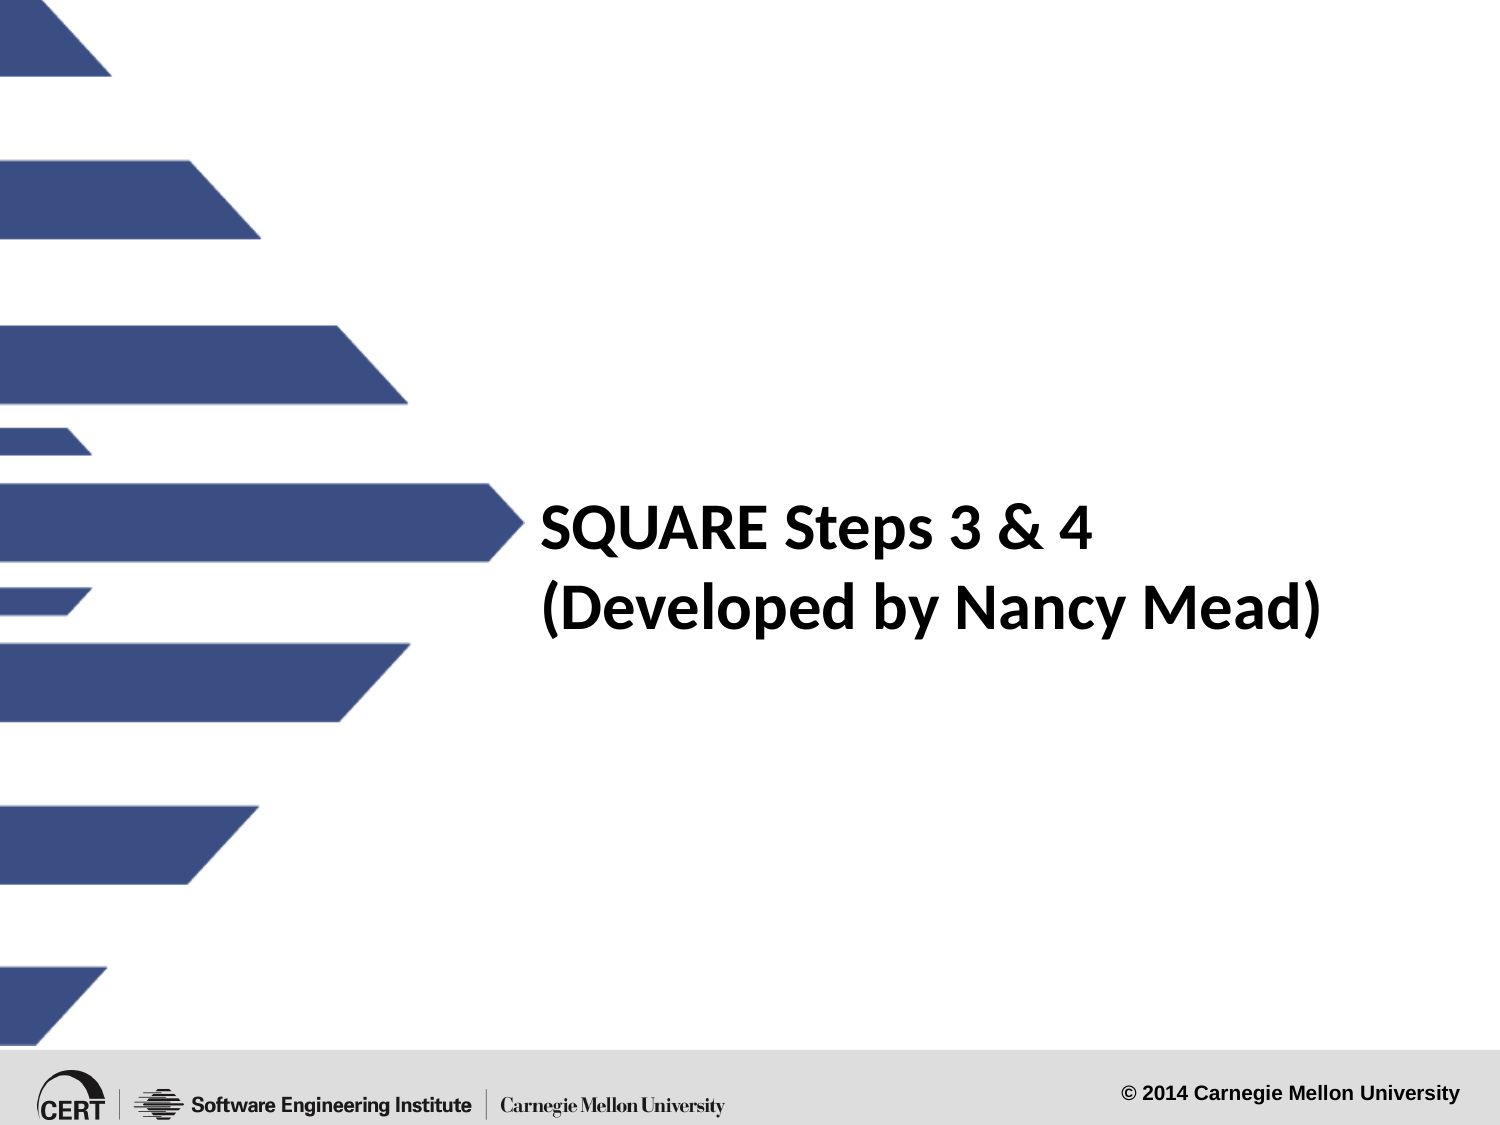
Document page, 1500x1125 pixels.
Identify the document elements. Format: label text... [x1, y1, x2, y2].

text_box [525, 349, 1475, 667]
picture [37, 1069, 725, 1122]
title SQUARE Steps 3 & 4 (Developed by Nancy Mead) [524, 474, 1426, 688]
picture [0, 0, 525, 1046]
